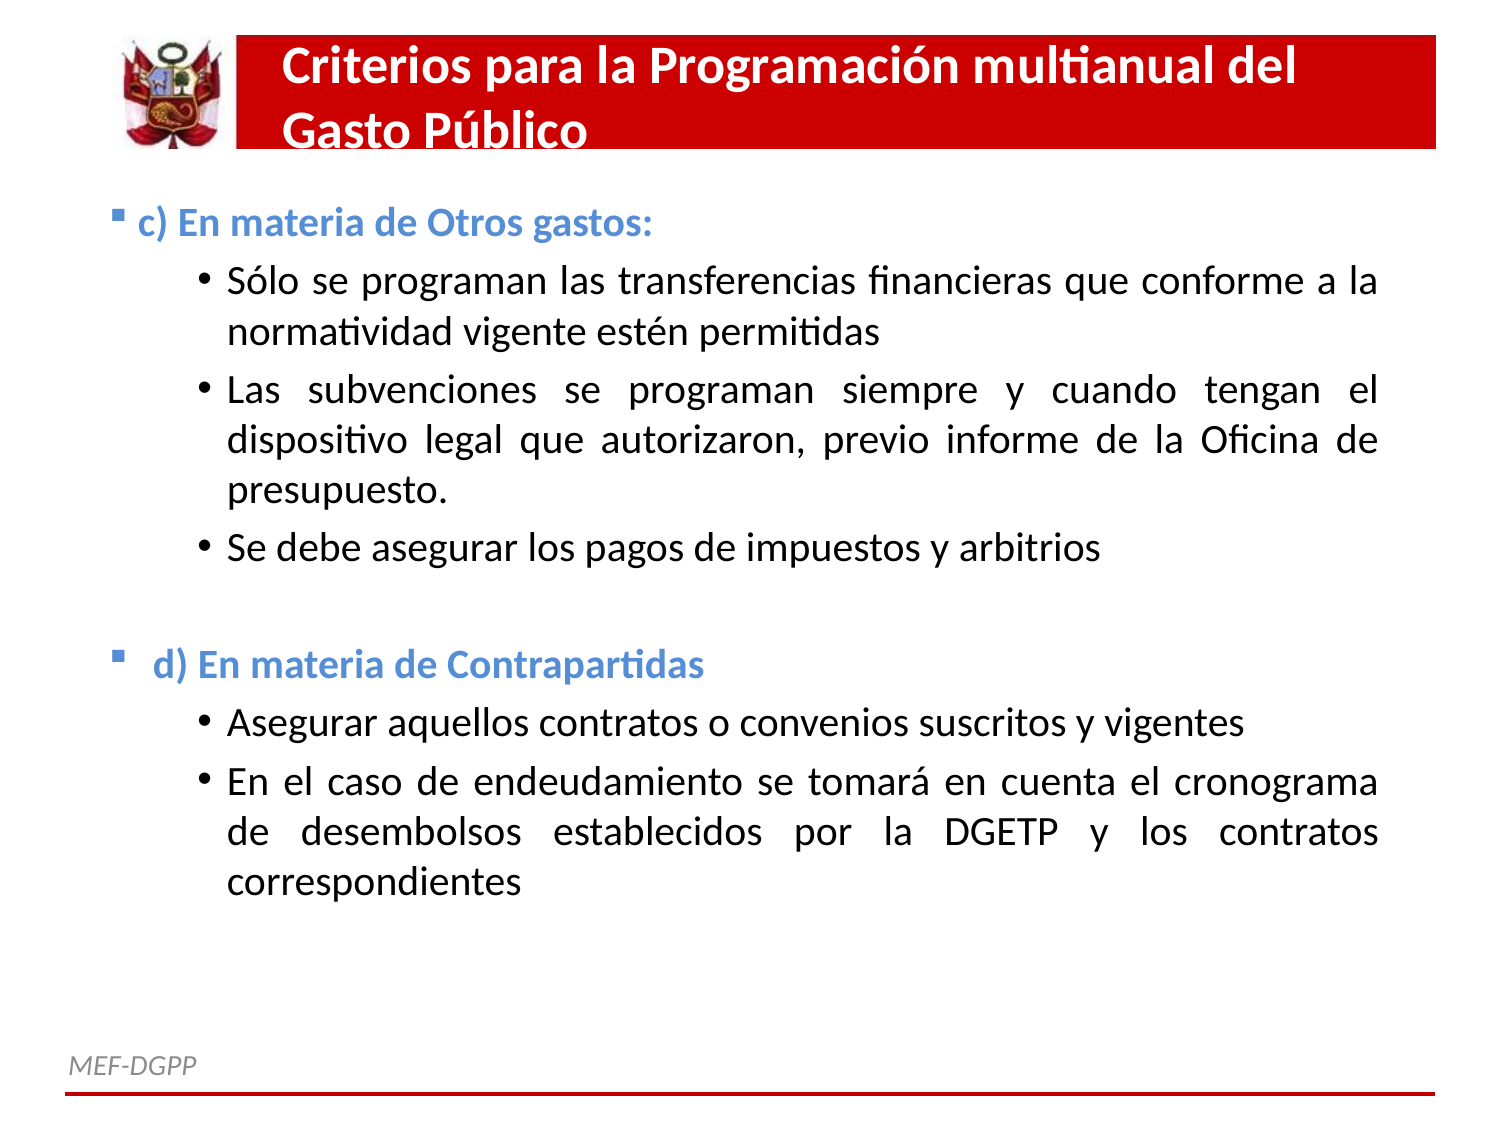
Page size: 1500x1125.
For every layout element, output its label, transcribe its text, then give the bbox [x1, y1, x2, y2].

picture [112, 35, 1436, 149]
list c) En materia de Otros gastos: Sólo se programan las transferencias financieras que conforme a la normatividad vigente estén permitidas Las subvenciones se programan siempre y cuando tengan el dispositivo legal que autorizaron, previo informe de la Oficina de presupuesto. Se debe asegurar los pagos de impuestos y arbitrios d) En materia de Contrapartidas Asegurar aquellos contratos o convenios suscritos y vigentes En el caso de endeudamiento se tomará en cuenta el cronograma de desembolsos establecidos por la DGETP y los contratos correspondientes [93, 187, 1395, 1032]
text_box Criterios para la Programación multianual del Gasto Público [267, 46, 1450, 142]
footer MEF-DGPP [53, 1034, 892, 1094]
